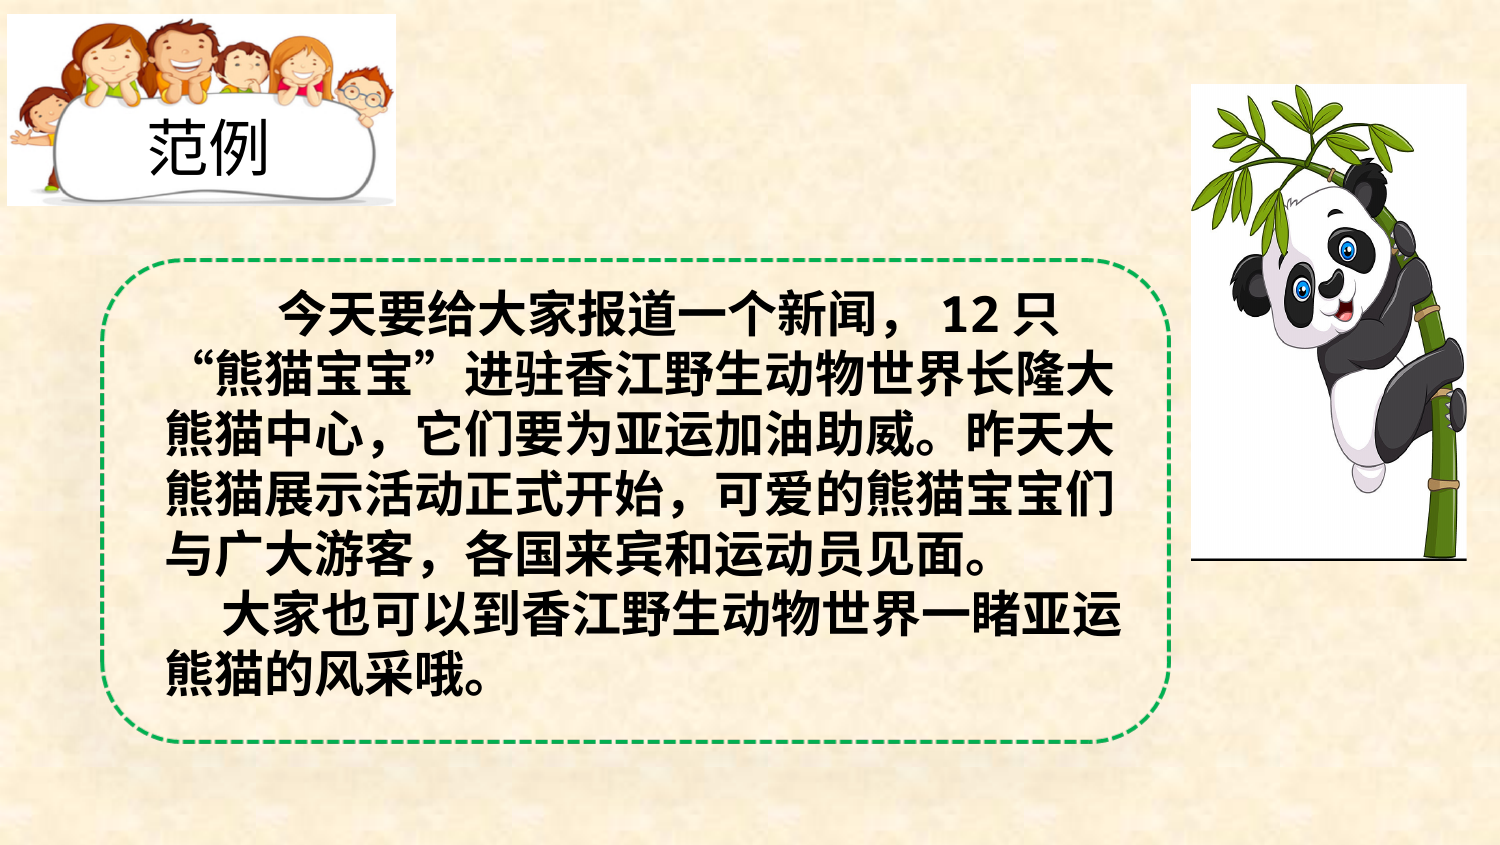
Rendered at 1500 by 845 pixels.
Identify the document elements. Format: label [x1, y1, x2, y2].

picture [0, 0, 1500, 845]
text_box [7, 14, 396, 206]
